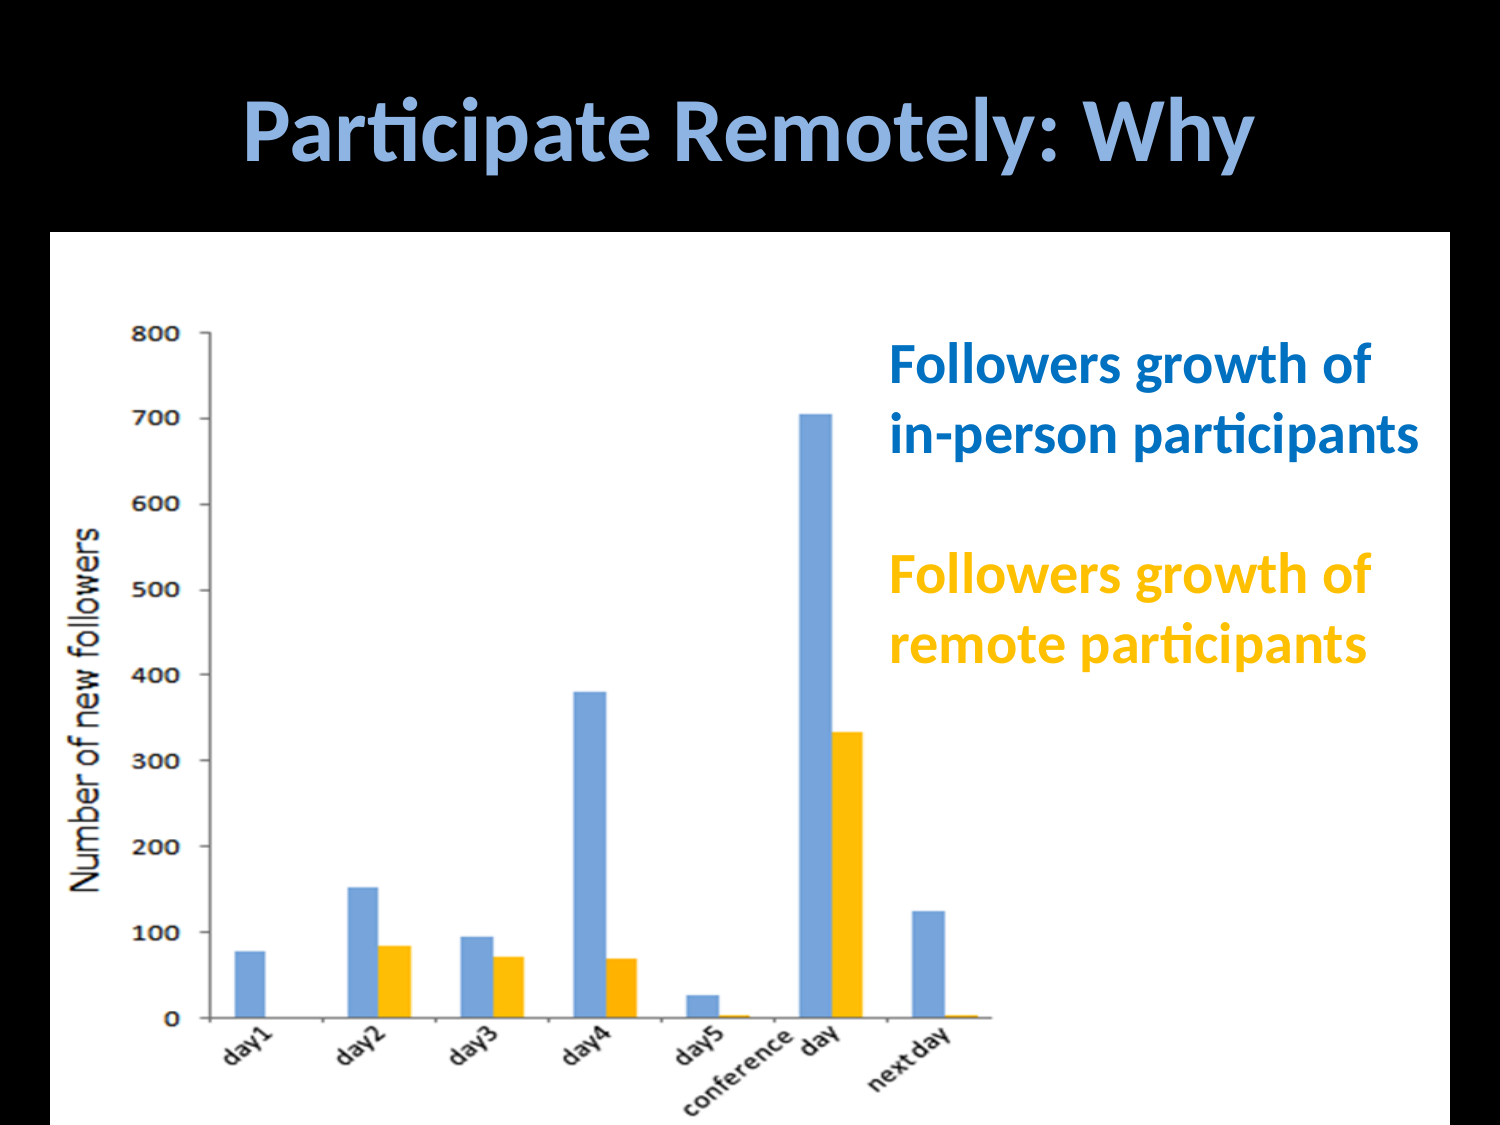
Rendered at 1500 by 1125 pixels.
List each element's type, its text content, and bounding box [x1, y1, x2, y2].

picture [49, 232, 1451, 1125]
title Participate Remotely: Why [0, 0, 1500, 250]
